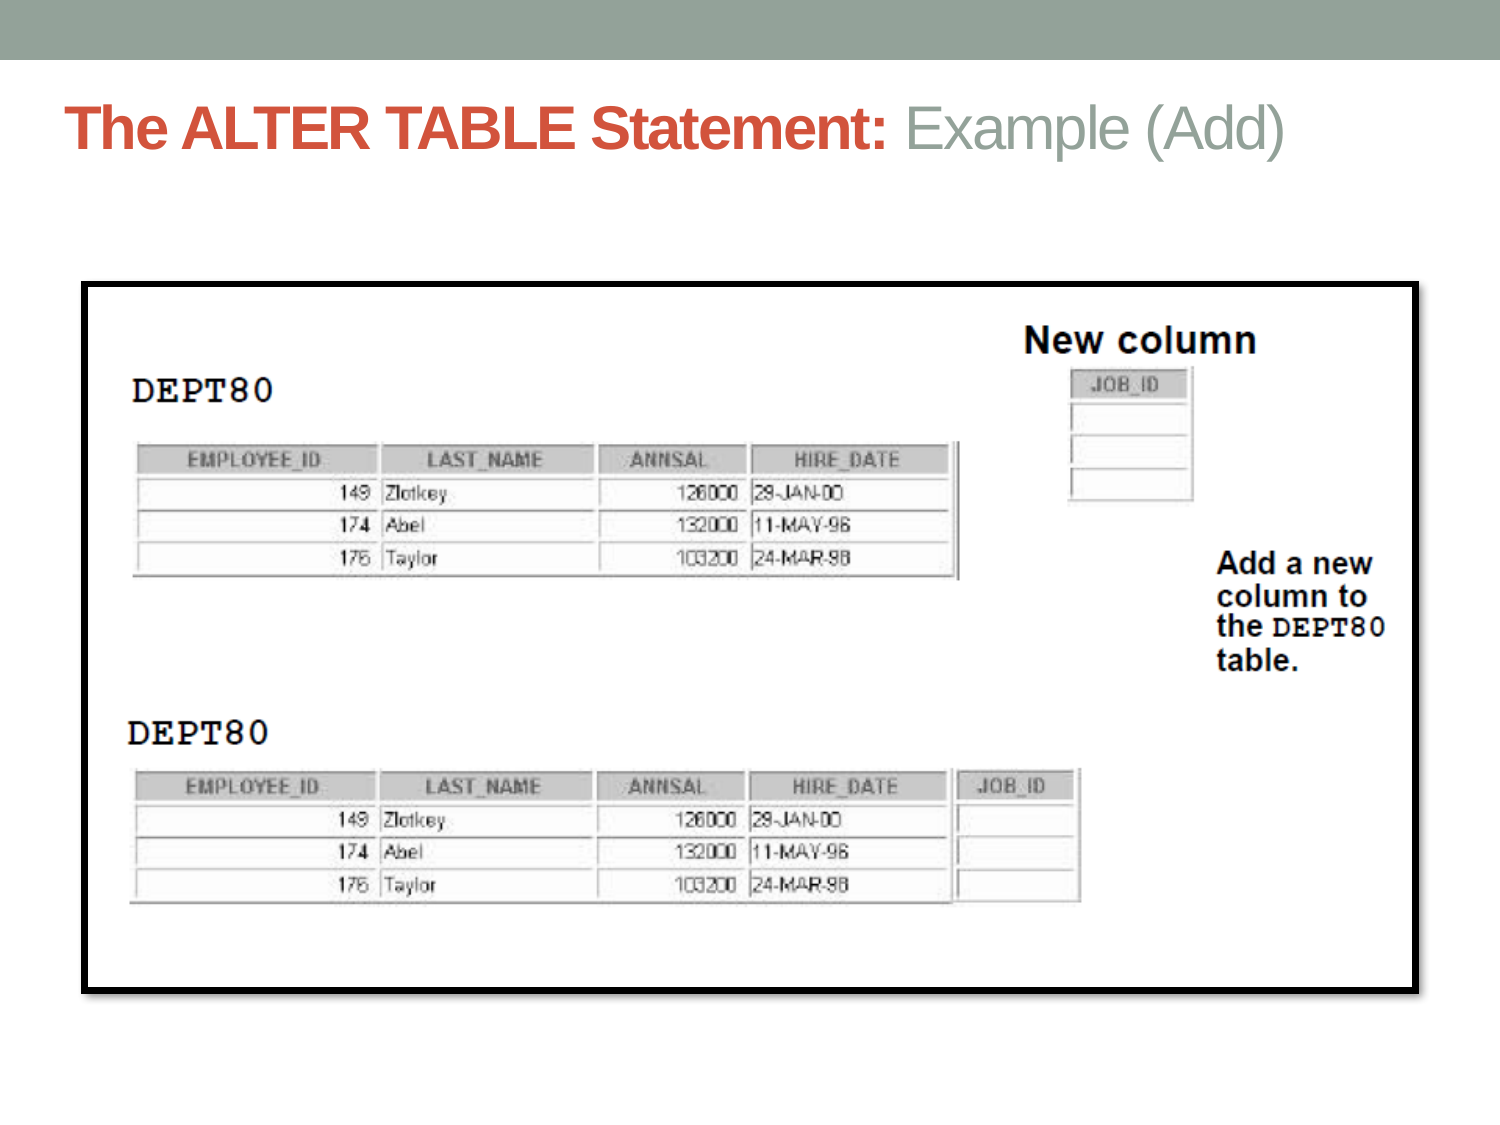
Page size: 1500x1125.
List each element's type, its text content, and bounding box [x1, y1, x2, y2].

title The ALTER TABLE Statement: Example (Add) [49, 63, 1450, 188]
picture [87, 287, 1413, 988]
